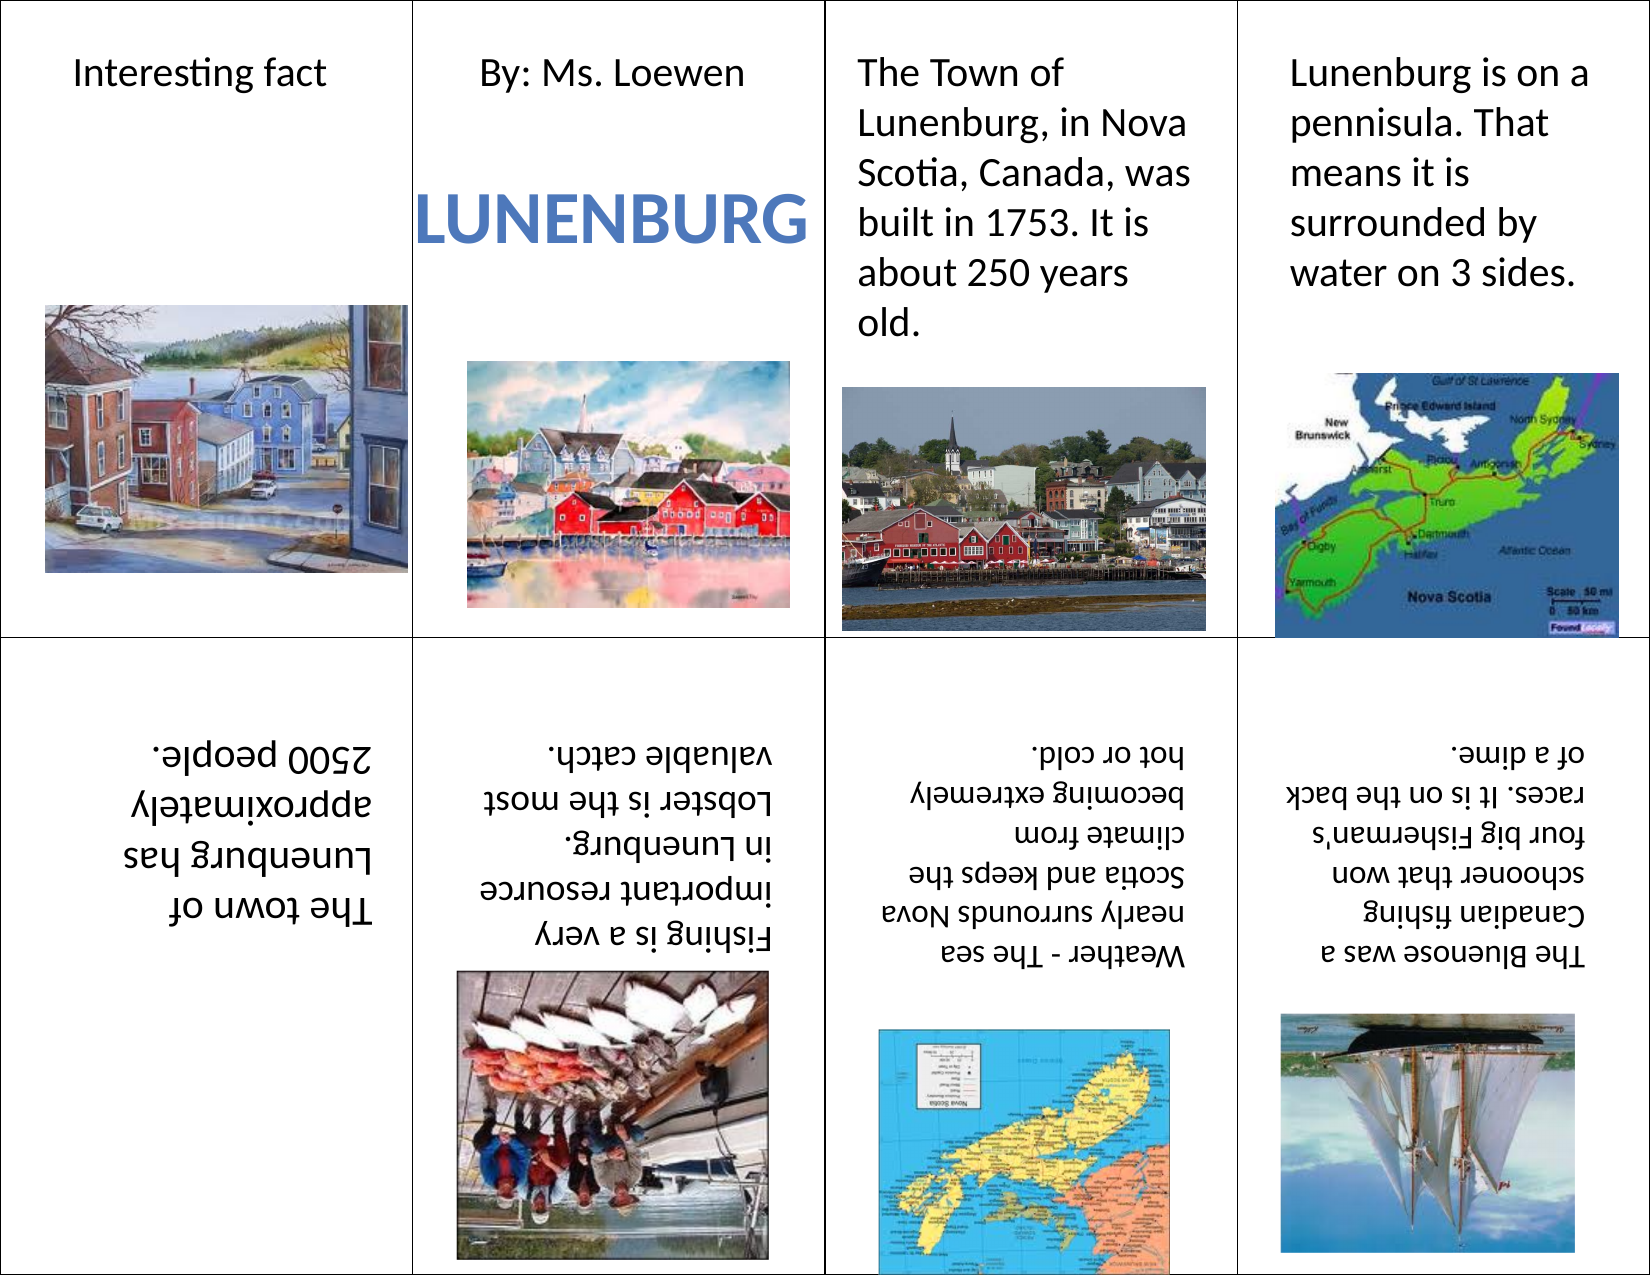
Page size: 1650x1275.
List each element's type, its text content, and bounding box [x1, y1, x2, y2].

picture [1279, 1013, 1575, 1253]
text_box Lunenburg is on a pennisula. That means it is surrounded by water on 3 sides. [1275, 37, 1613, 303]
text_box Lunenburg [399, 161, 825, 267]
text_box The Bluenose was a Canadian fishing schooner that won four big Fisherman's races. It is on the back of a dime. [1262, 733, 1600, 988]
text_box The town of Lunenburg has approximately 2500 people. [50, 732, 388, 948]
picture [455, 970, 769, 1261]
text_box Fishing is a very important resource in Lunenburg. Lobster is the most valuable catch. [437, 732, 788, 973]
picture [45, 304, 408, 574]
picture [842, 387, 1206, 631]
text_box The Town of Lunenburg, in Nova Scotia, Canada, was built in 1753. It is about 250 years old. [842, 37, 1213, 353]
picture [878, 1029, 1170, 1275]
picture [1274, 373, 1619, 638]
text_box Weather - The sea nearly surrounds Nova Scotia and keeps the climate from becoming extremely hot or cold. [862, 733, 1201, 988]
text_box Interesting fact [24, 37, 375, 103]
text_box By: Ms. Loewen [450, 37, 775, 103]
picture [466, 361, 790, 608]
